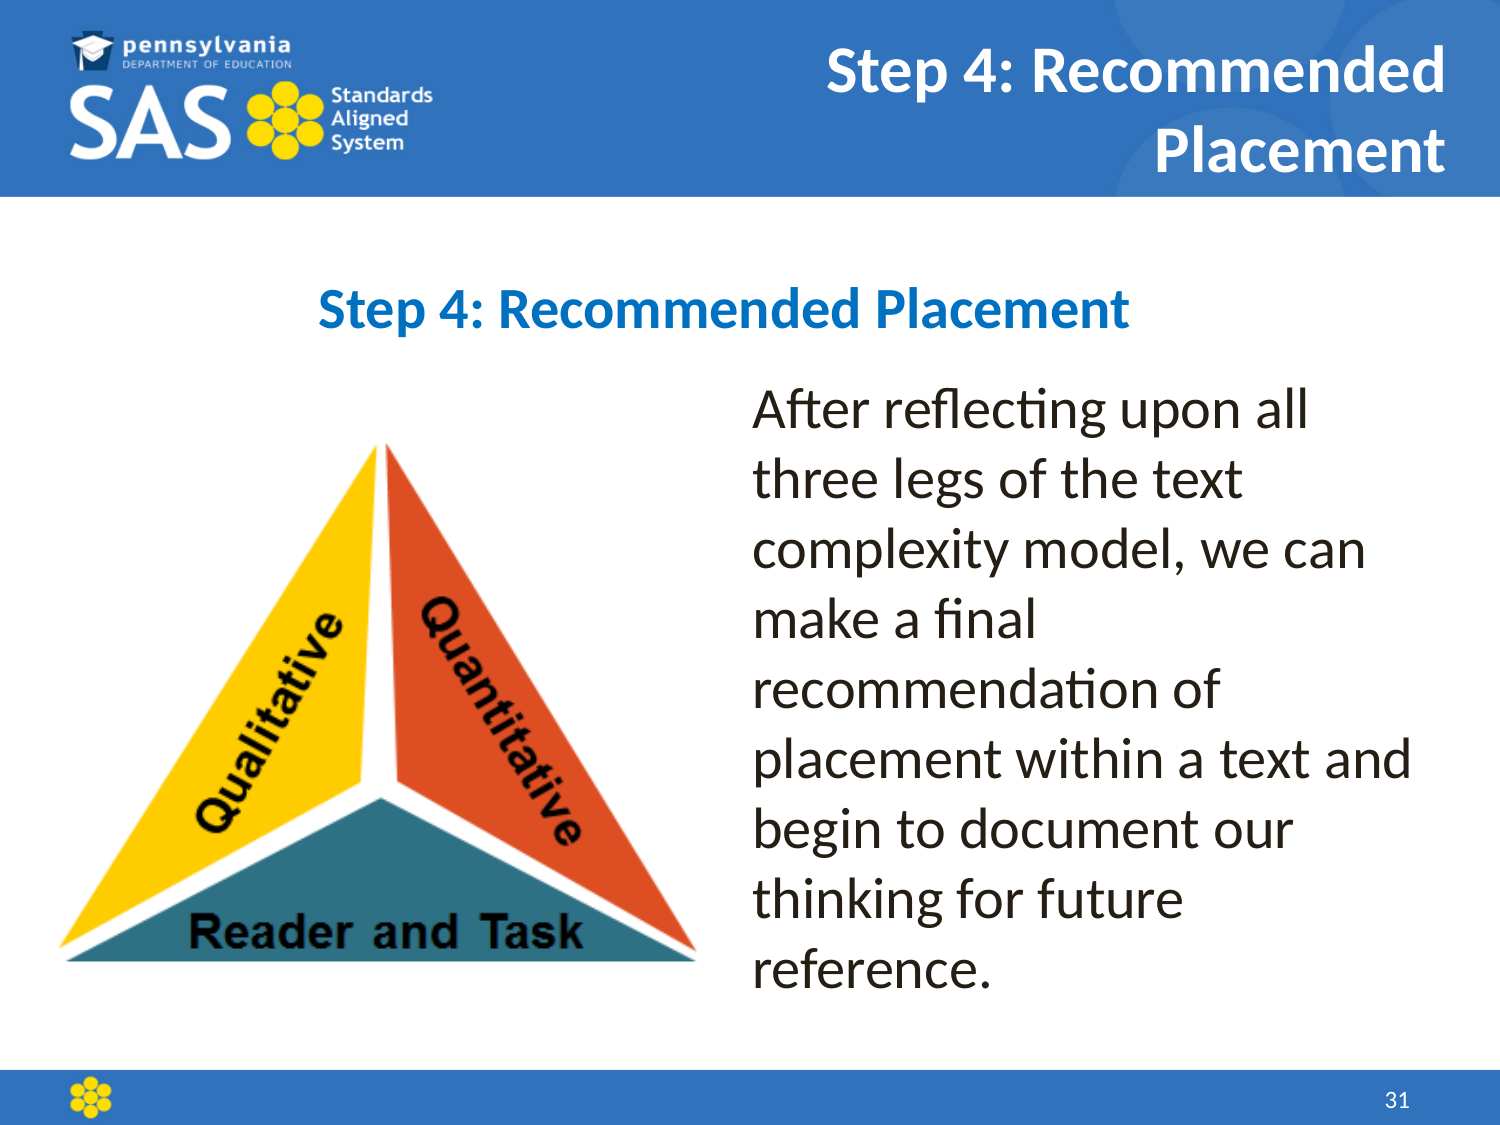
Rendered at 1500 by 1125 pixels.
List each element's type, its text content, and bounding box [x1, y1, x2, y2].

text_box After reflecting upon all three legs of the text complexity model, we can make a final recommendation of placement within a text and begin to document our thinking for future reference. [737, 362, 1438, 1008]
picture [0, 0, 1500, 1125]
title Step 4: Recommended Placement [424, 0, 1463, 212]
slide_number 31 [1247, 1072, 1425, 1125]
text_box Step 4: Recommended Placement [49, 262, 1400, 348]
